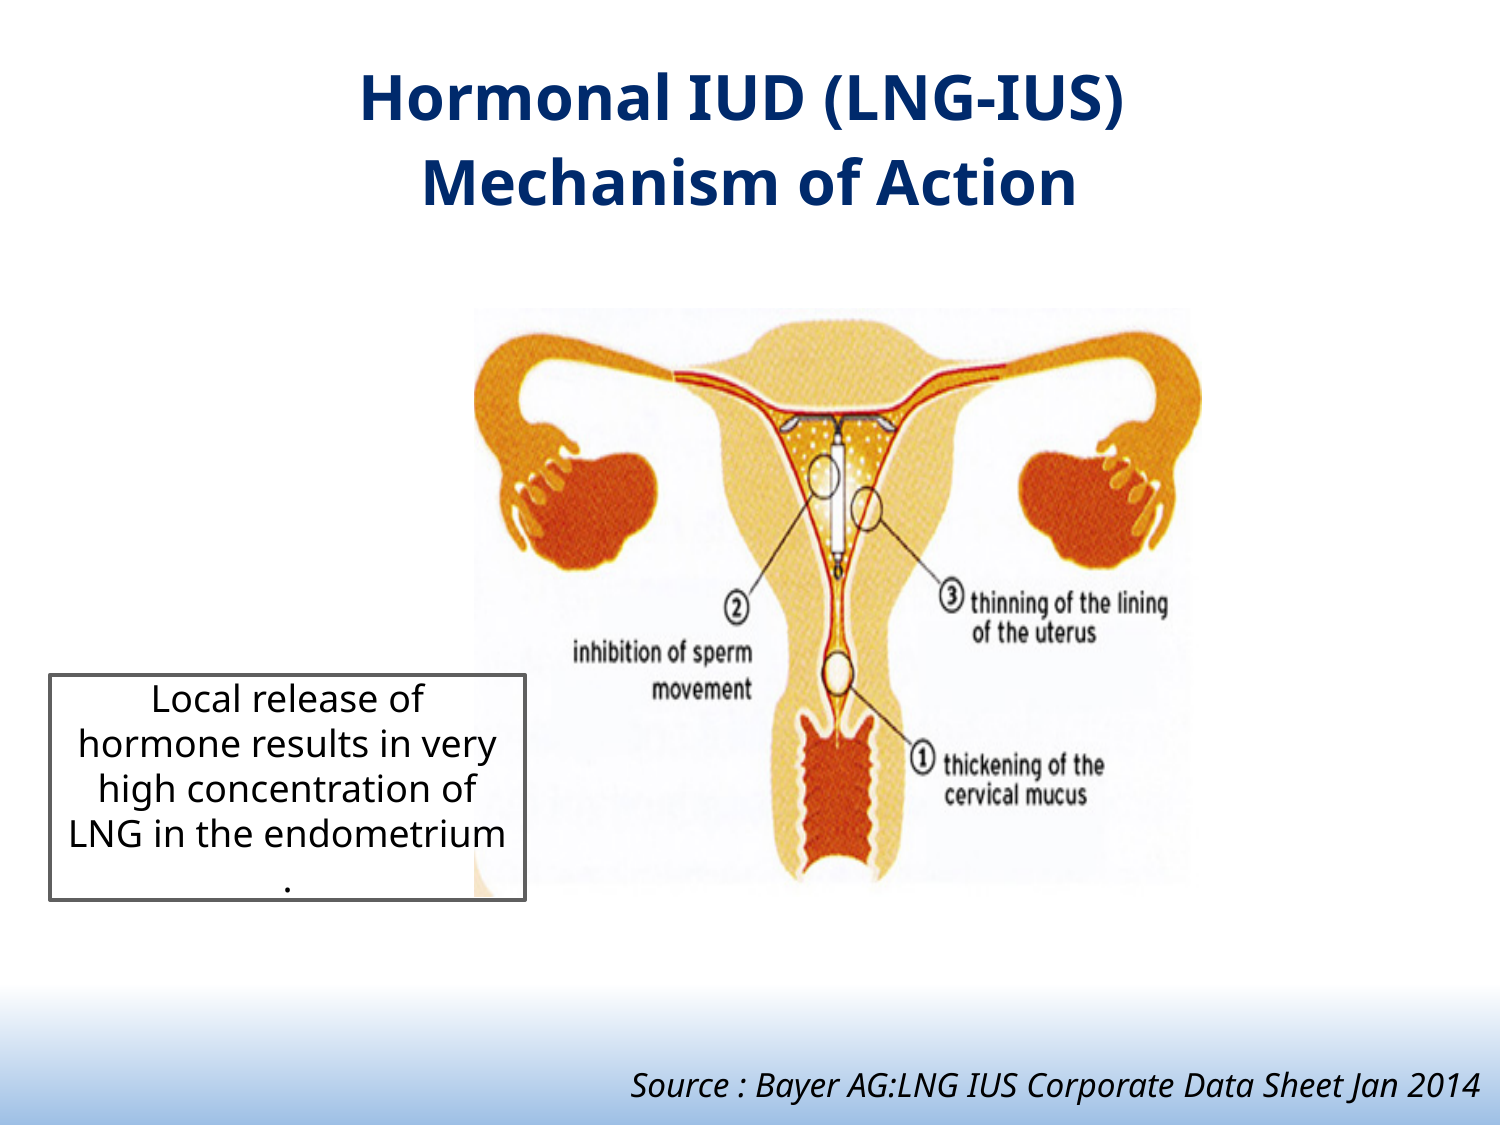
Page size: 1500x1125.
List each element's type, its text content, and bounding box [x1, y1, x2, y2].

text_box Source : Bayer AG:LNG IUS Corporate Data Sheet Jan 2014 [346, 1056, 1497, 1112]
text_box Local release of hormone results in very high concentration of LNG in the endometrium . [48, 673, 472, 902]
title Hormonal IUD (LNG-IUS) Mechanism of Action [75, 45, 1425, 233]
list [474, 308, 1202, 897]
